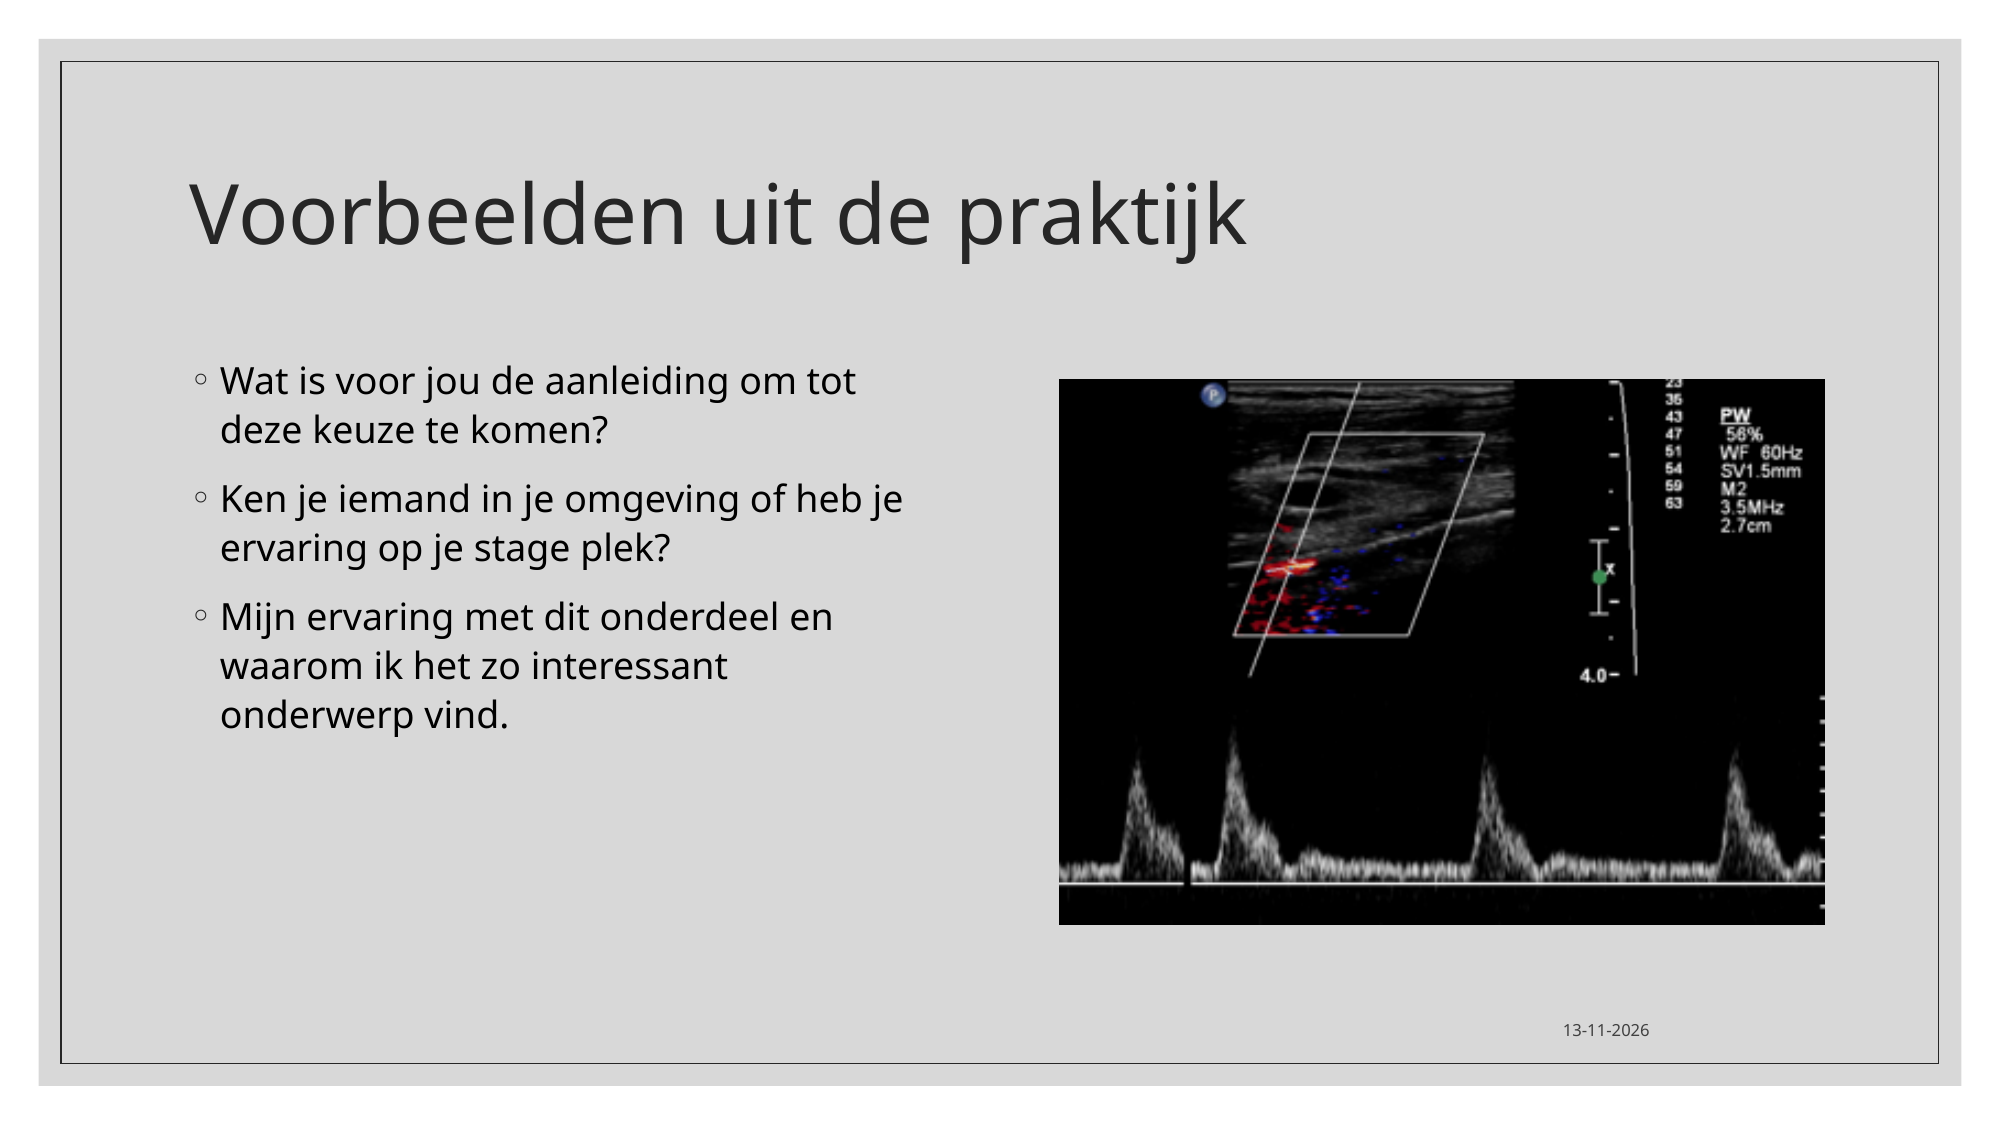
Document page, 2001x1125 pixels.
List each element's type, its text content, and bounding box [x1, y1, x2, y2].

title Voorbeelden uit de praktijk [174, 105, 1825, 331]
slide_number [1190, 990, 1665, 1050]
picture [1059, 379, 1825, 926]
list Wat is voor jou de aanleiding om tot deze keuze te komen? Ken je iemand in je omgeving of heb je ervaring op je stage plek? Mijn ervaring met dit onderdeel en waarom ik het zo interessant onderwerp vind. [174, 345, 940, 960]
